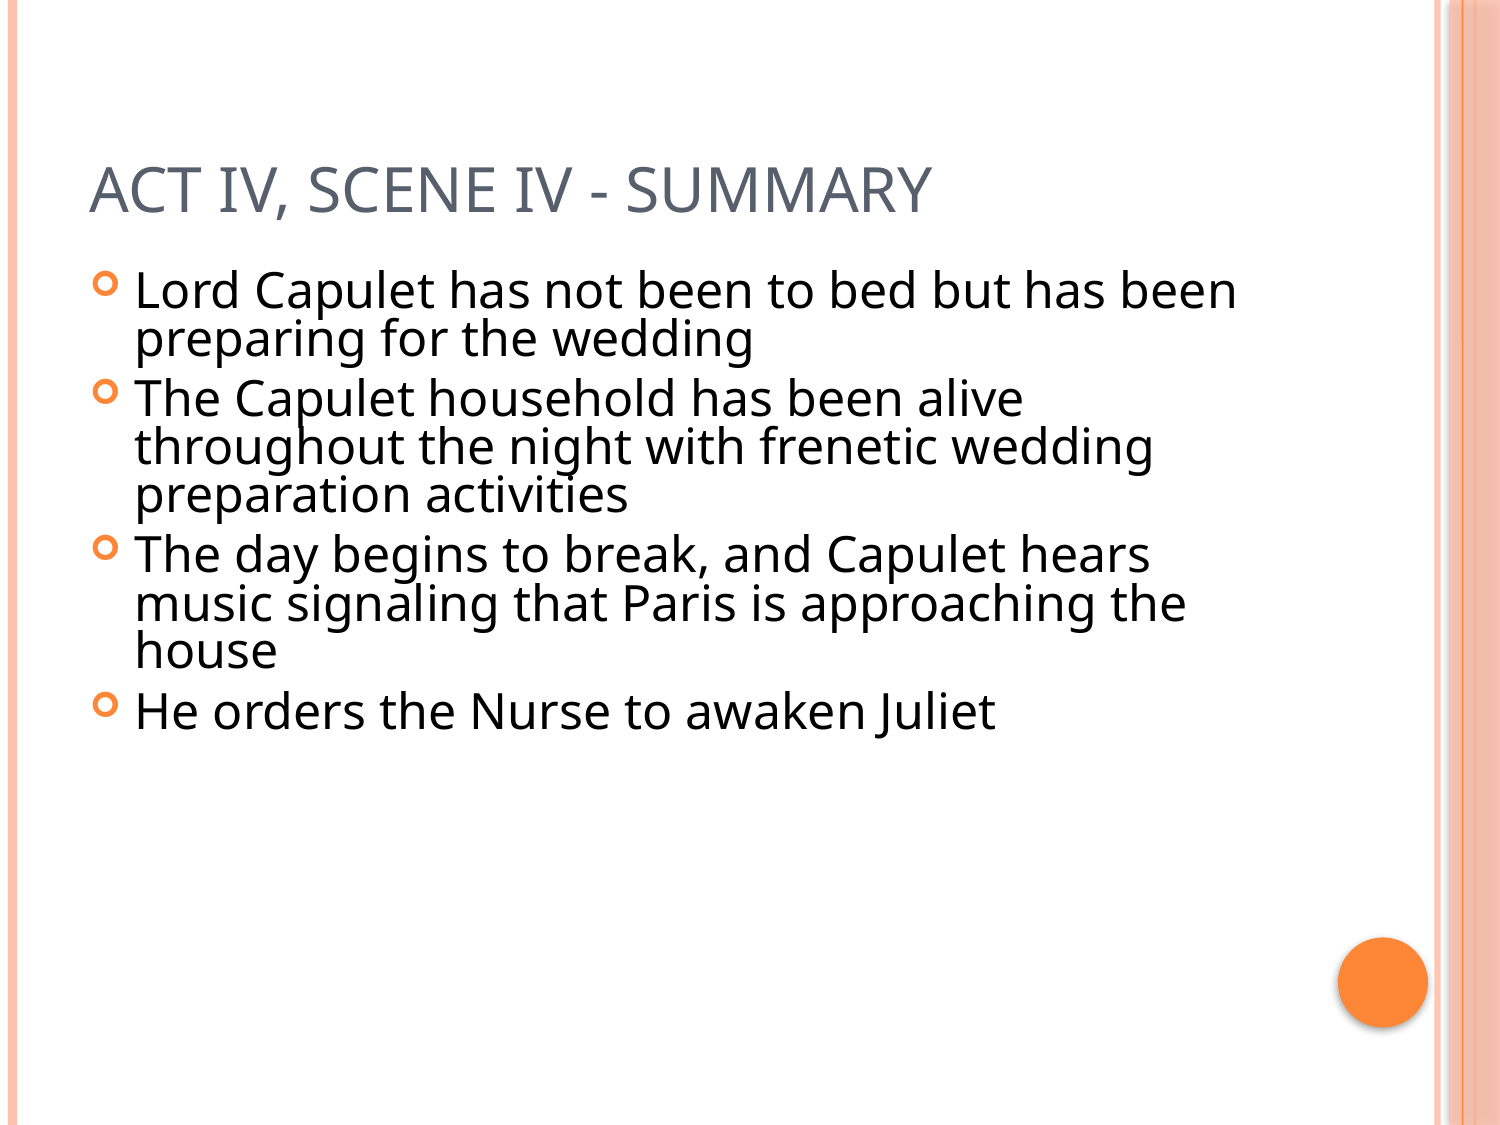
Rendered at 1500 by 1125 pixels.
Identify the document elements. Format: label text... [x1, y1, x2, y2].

list Lord Capulet has not been to bed but has been preparing for the wedding The Capulet household has been alive throughout the night with frenetic wedding preparation activities The day begins to break, and Capulet hears music signaling that Paris is approaching the house He orders the Nurse to awaken Juliet [75, 262, 1300, 1062]
title Act IV, Scene iv - Summary [75, 45, 1300, 233]
